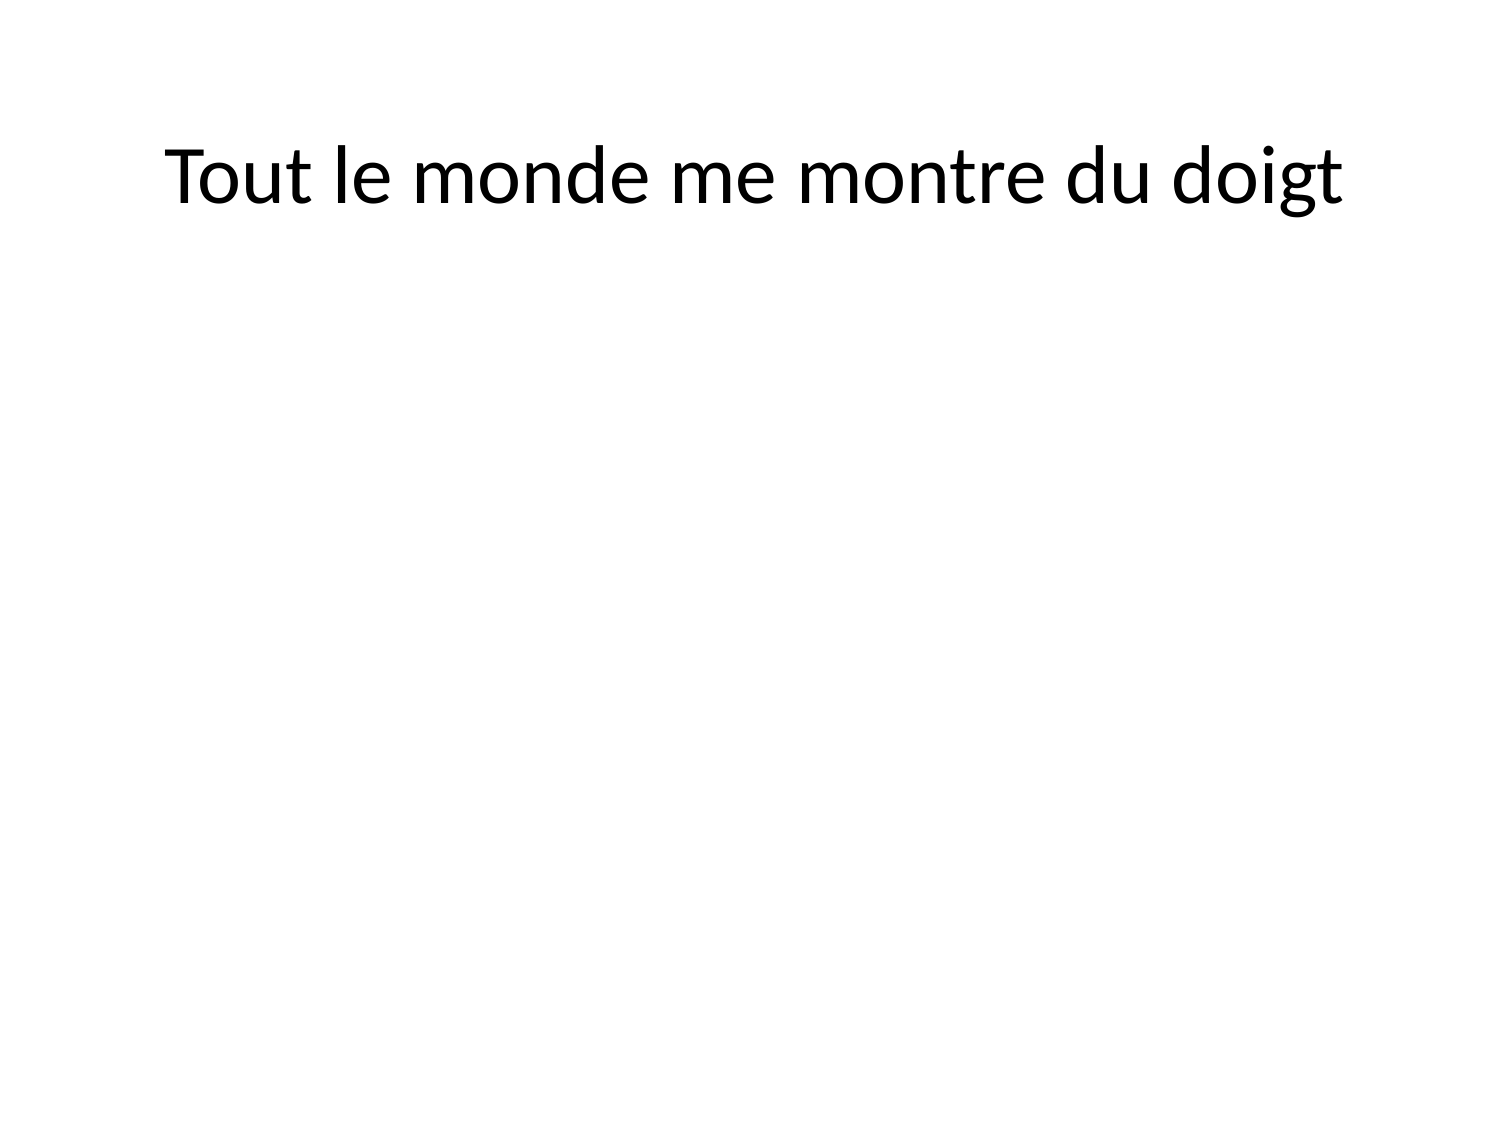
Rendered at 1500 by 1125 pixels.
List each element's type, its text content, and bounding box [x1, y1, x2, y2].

text_box Tout le monde me montre du doigt [150, 112, 1500, 328]
